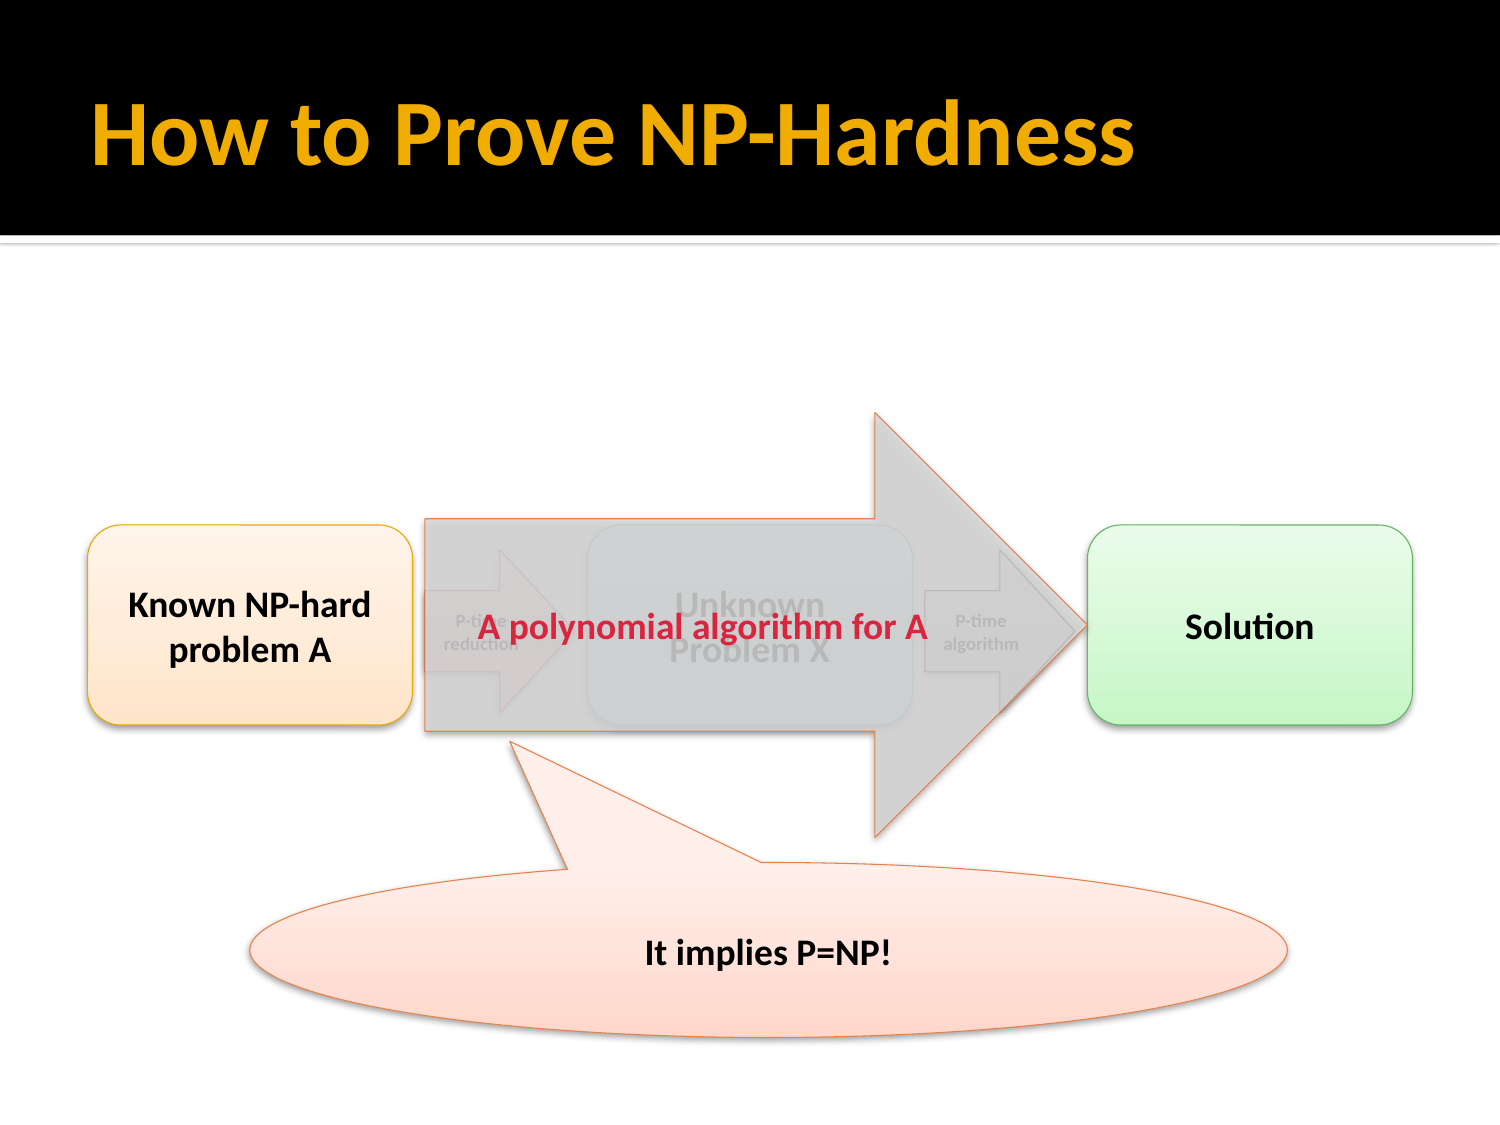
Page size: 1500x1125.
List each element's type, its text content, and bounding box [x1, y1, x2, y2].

text_box Solution [1086, 524, 1414, 726]
title How to Prove NP-Hardness [75, 25, 1425, 231]
text_box A polynomial algorithm for A [424, 412, 1088, 839]
text_box It implies P=NP! [249, 740, 1288, 1039]
text_box Known NP-hard problem A [86, 524, 414, 726]
